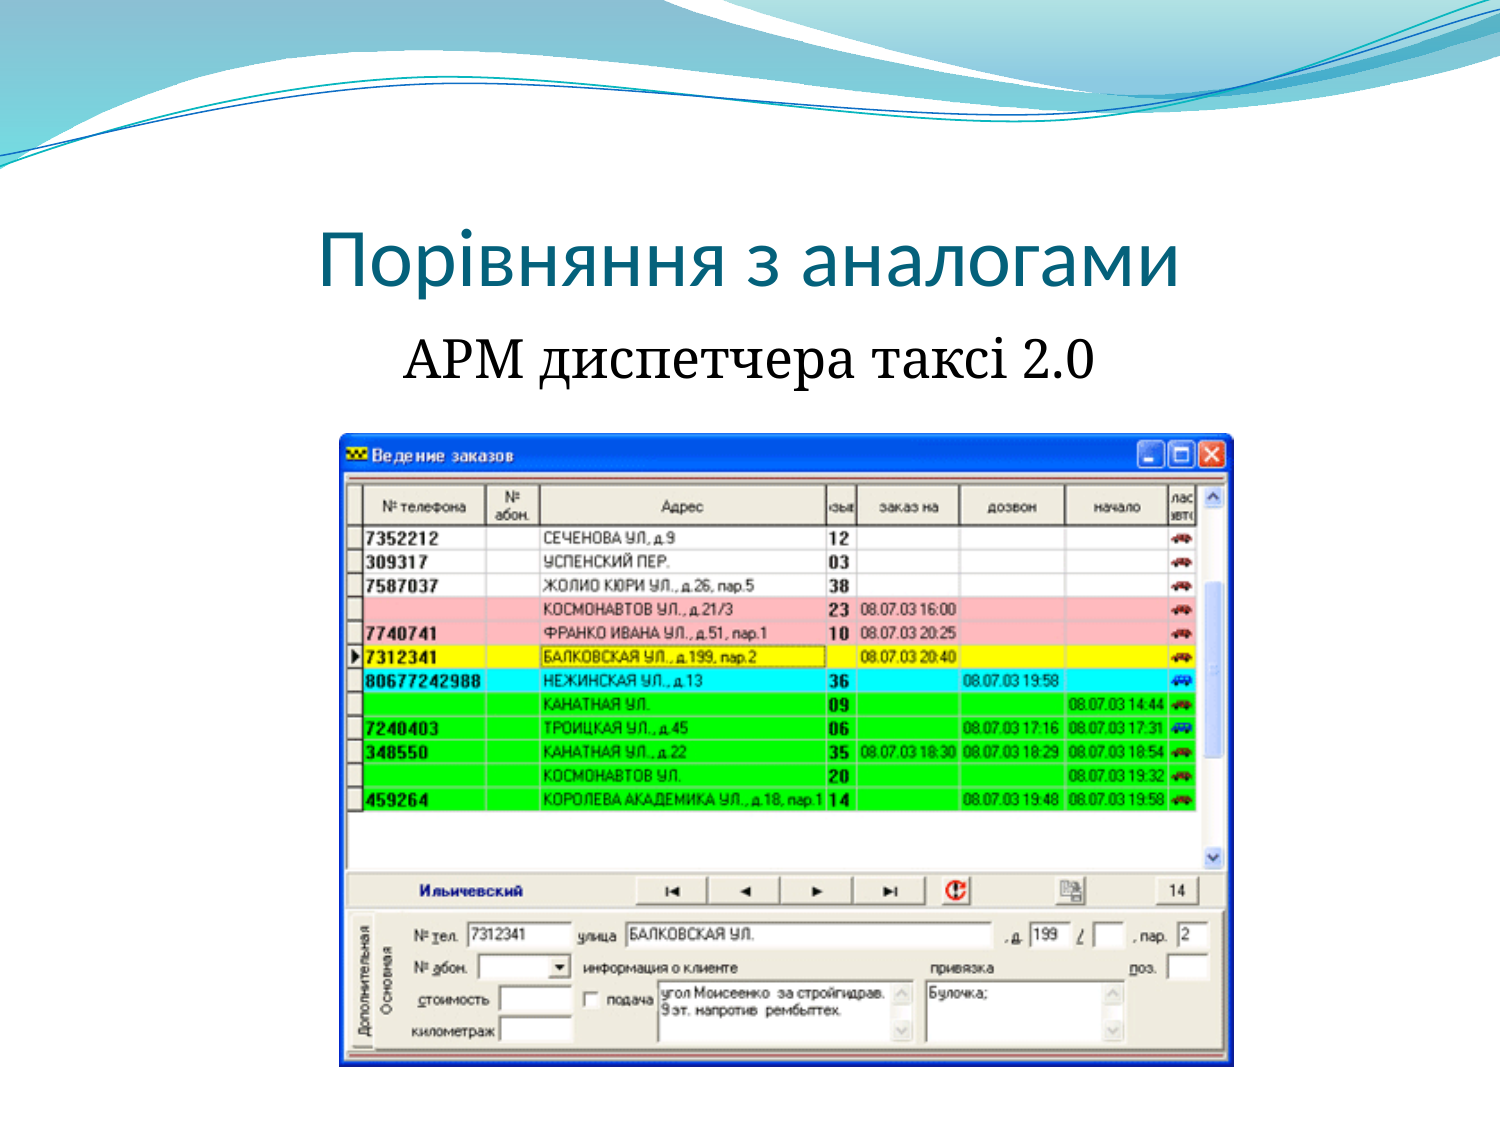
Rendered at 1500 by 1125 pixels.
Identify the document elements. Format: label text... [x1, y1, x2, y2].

title Порівняння з аналогами [75, 115, 1425, 303]
picture [339, 433, 1234, 1067]
list АРМ диспетчера таксі 2.0 [75, 317, 1425, 411]
